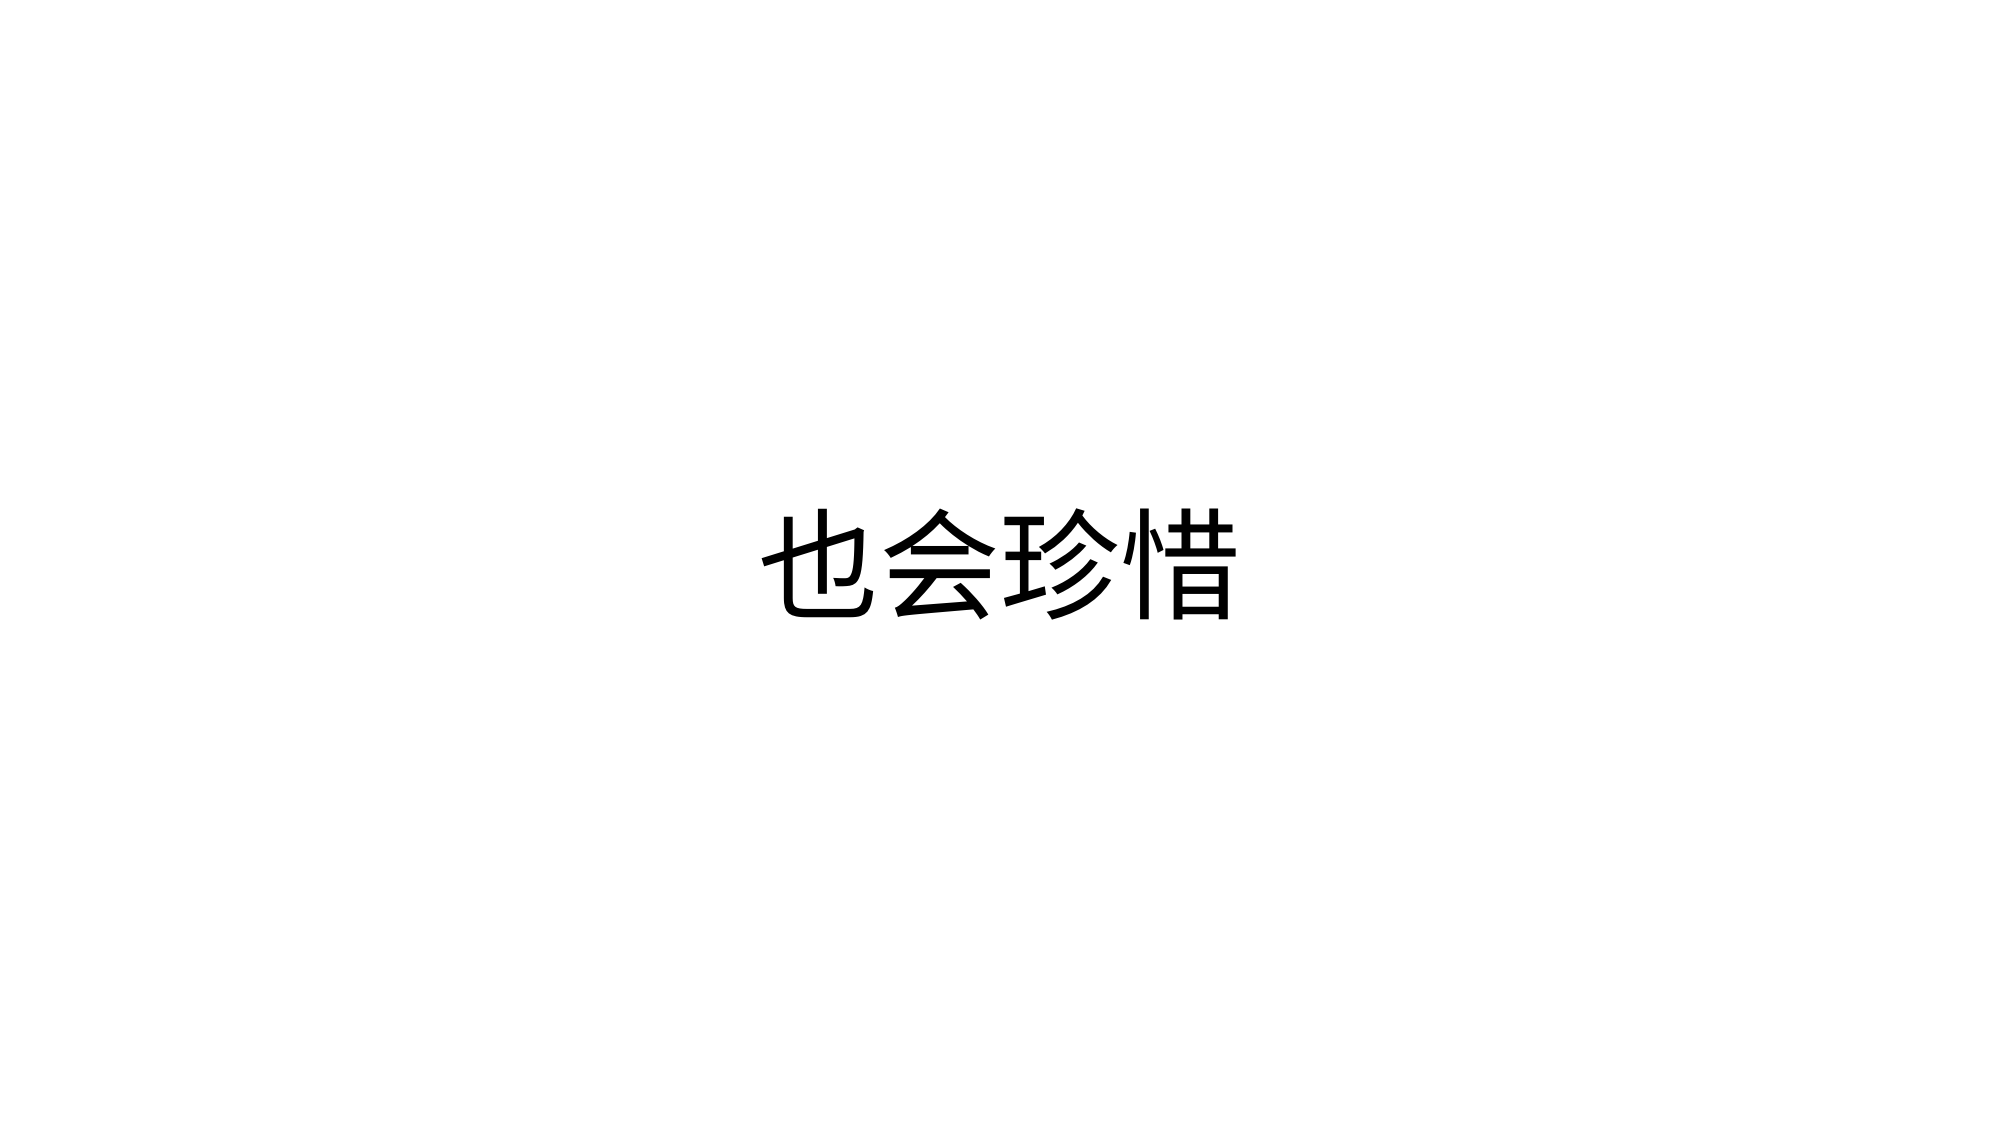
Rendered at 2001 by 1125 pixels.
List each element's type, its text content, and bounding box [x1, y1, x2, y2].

text_box 也会珍惜 [697, 481, 1303, 644]
